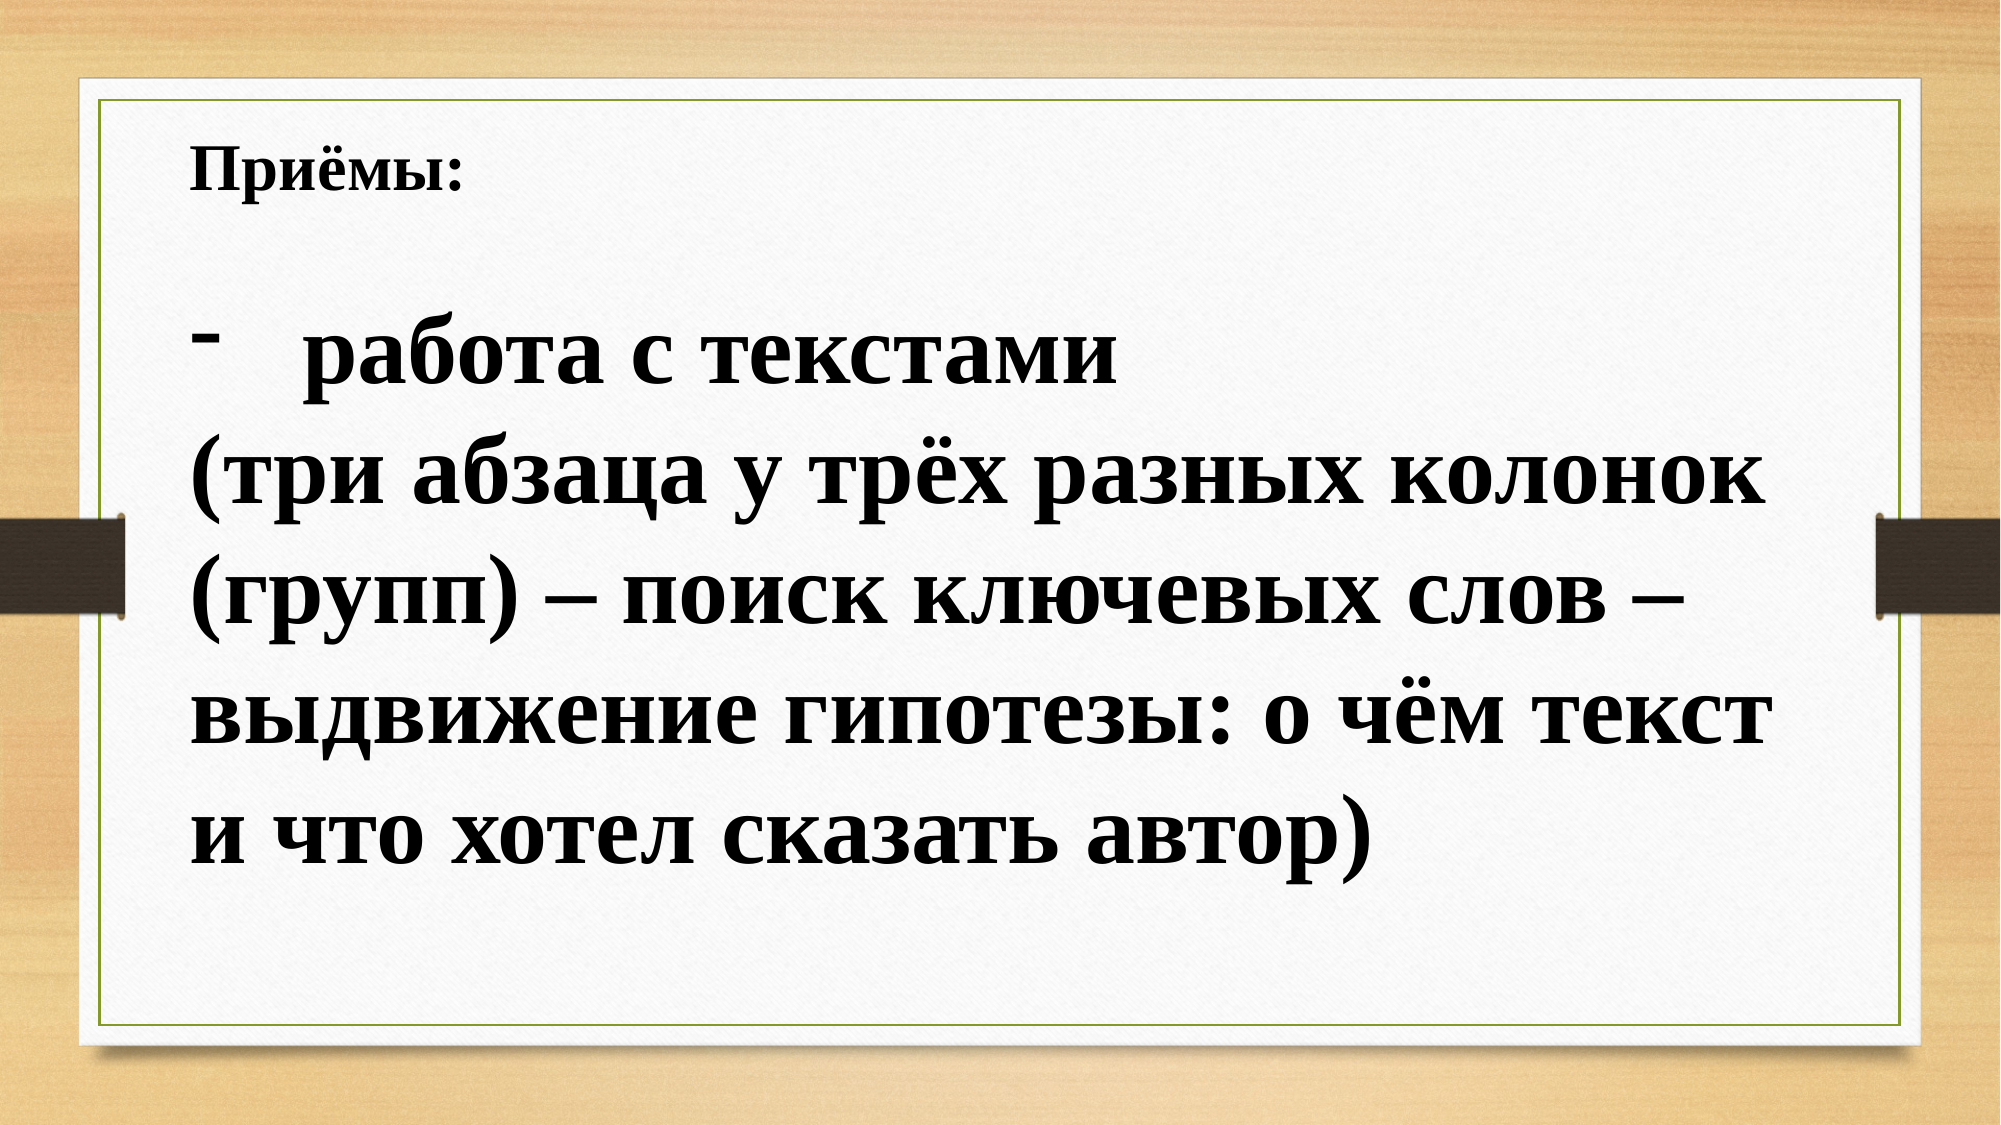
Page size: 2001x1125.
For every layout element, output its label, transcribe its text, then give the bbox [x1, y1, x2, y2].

picture [0, 0, 2001, 1125]
text_box Приёмы: работа с текстами (три абзаца у трёх разных колонок (групп) – поиск ключевых слов – выдвижение гипотезы: о чём текст и что хотел сказать автор) [175, 116, 1802, 891]
